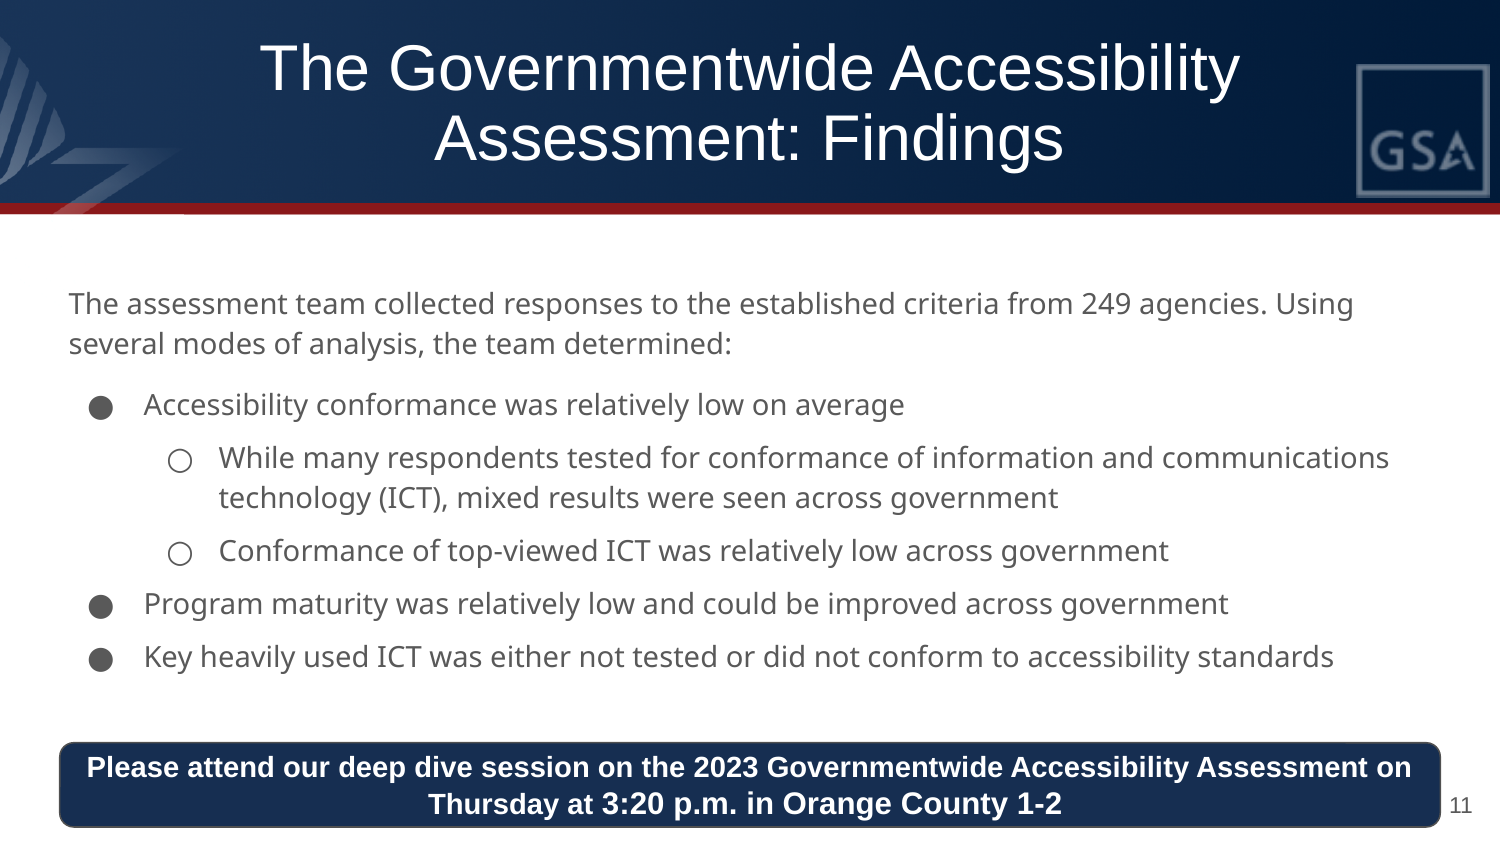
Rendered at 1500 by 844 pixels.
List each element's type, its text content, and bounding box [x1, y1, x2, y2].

picture [0, 0, 1500, 844]
list The assessment team collected responses to the established criteria from 249 agencies. Using several modes of analysis, the team determined: Accessibility conformance was relatively low on average While many respondents tested for conformance of information and communications technology (ICT), mixed results were seen across government Conformance of top-viewed ICT was relatively low across government Program maturity was relatively low and could be improved across government Key heavily used ICT was either not tested or did not conform to accessibility standards [57, 224, 1438, 729]
slide_number 11 [1432, 782, 1485, 827]
title The Governmentwide Accessibility Assessment: Findings [103, 23, 1397, 187]
text_box Please attend our deep dive session on the 2023 Governmentwide Accessibility Assessment on Thursday at 3:20 p.m. in Orange County 1-2 [59, 742, 1441, 828]
